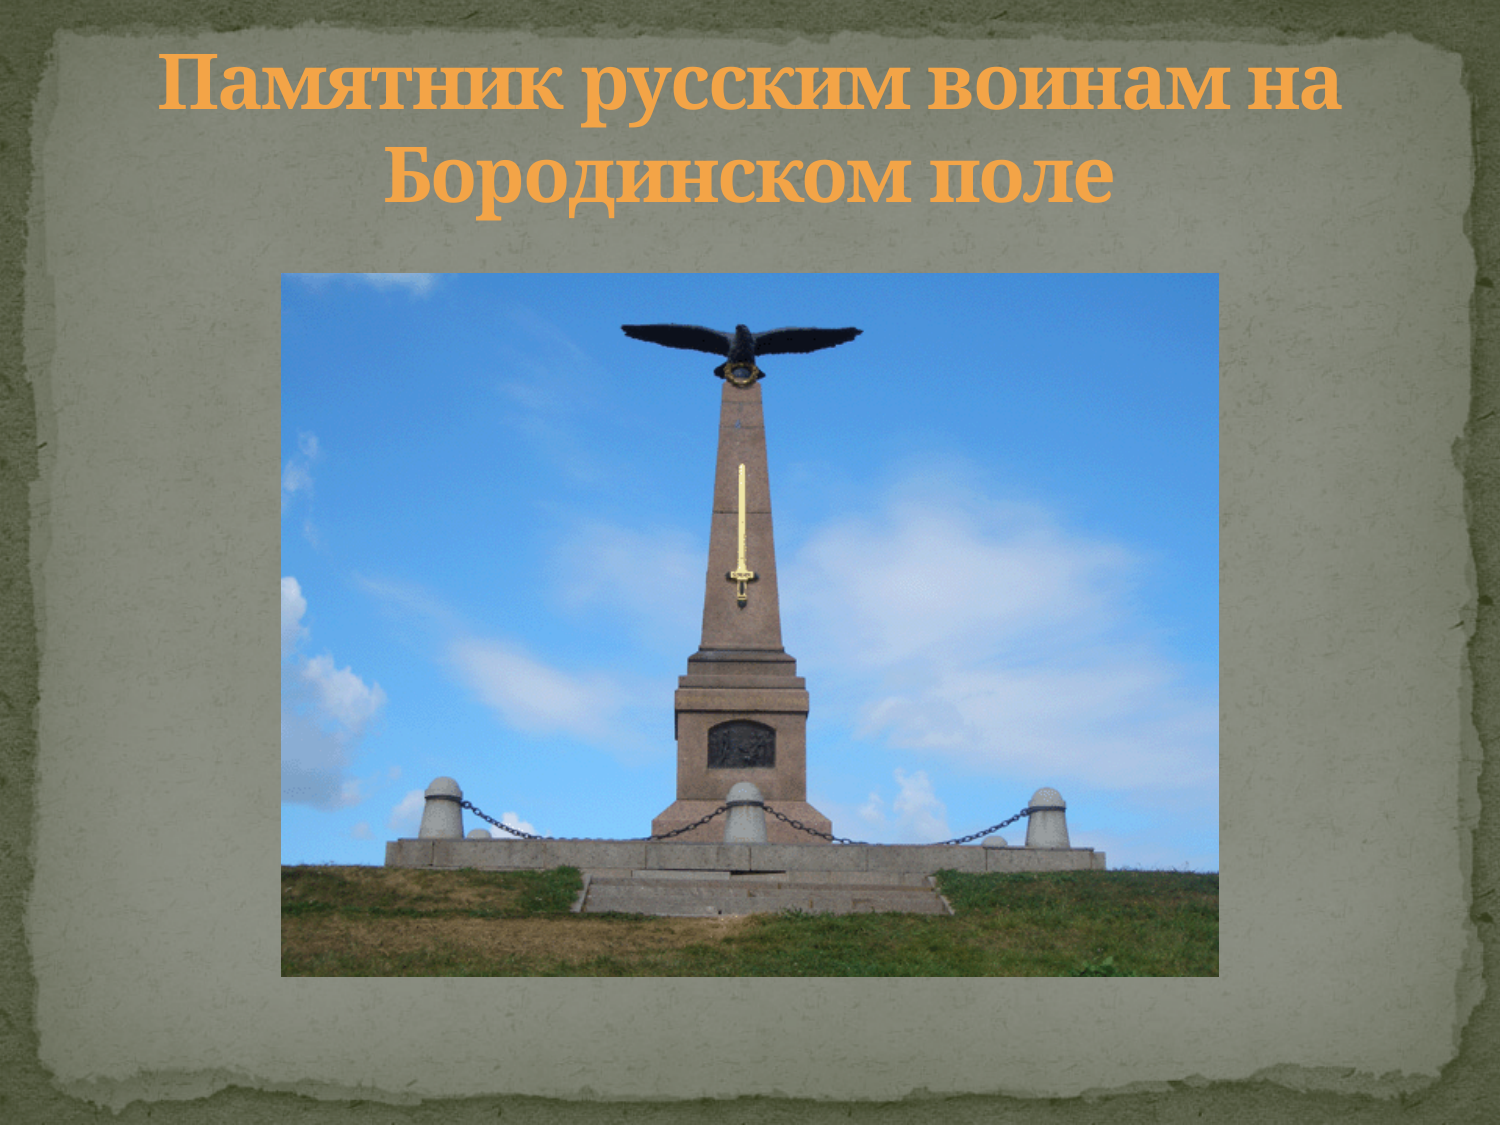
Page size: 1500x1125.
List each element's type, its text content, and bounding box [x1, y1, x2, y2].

title Памятник русским воинам на Бородинском поле [74, 24, 1425, 225]
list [283, 275, 1218, 975]
